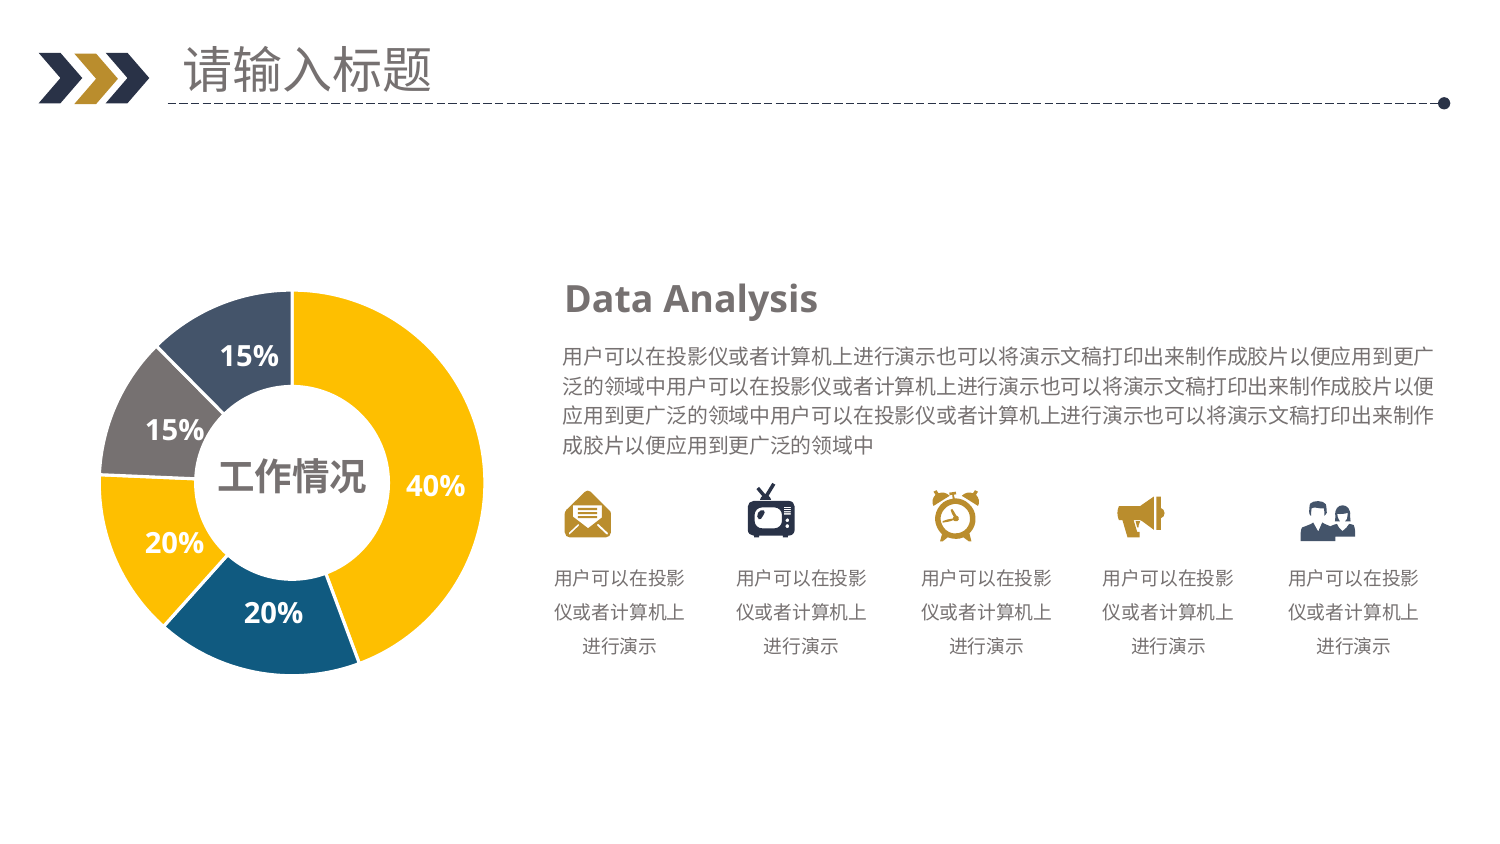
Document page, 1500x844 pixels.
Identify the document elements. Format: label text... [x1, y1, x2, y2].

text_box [56, 281, 528, 684]
text_box Data Analysis [552, 269, 831, 326]
text_box [1117, 496, 1154, 538]
text_box [564, 494, 611, 538]
text_box 用户可以在投影仪或者计算机上进行演示 [1271, 549, 1437, 663]
text_box 用户可以在投影仪或者计算机上进行演示 [537, 549, 703, 663]
text_box [1156, 496, 1165, 530]
text_box [932, 494, 979, 542]
text_box 用户可以在投影仪或者计算机上进行演示 [719, 549, 884, 663]
text_box [1334, 505, 1351, 522]
text_box 用户可以在投影仪或者计算机上进行演示也可以将演示文稿打印出来制作成胶片以便应用到更广泛的领域中用户可以在投影仪或者计算机上进行演示也可以将演示文稿打印出来制作成胶片以便应用到更广泛的领域中用户可以在投影仪或者计算机上进行演示也可以将演示文稿打印出来制作成胶片以便应用到更广泛的领域中 [551, 332, 1451, 494]
text_box [747, 494, 795, 538]
text_box [1309, 501, 1327, 516]
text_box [38, 31, 1444, 107]
text_box [1300, 522, 1356, 542]
text_box 用户可以在投影仪或者计算机上进行演示 [1085, 549, 1251, 663]
text_box 用户可以在投影仪或者计算机上进行演示 [904, 549, 1070, 663]
